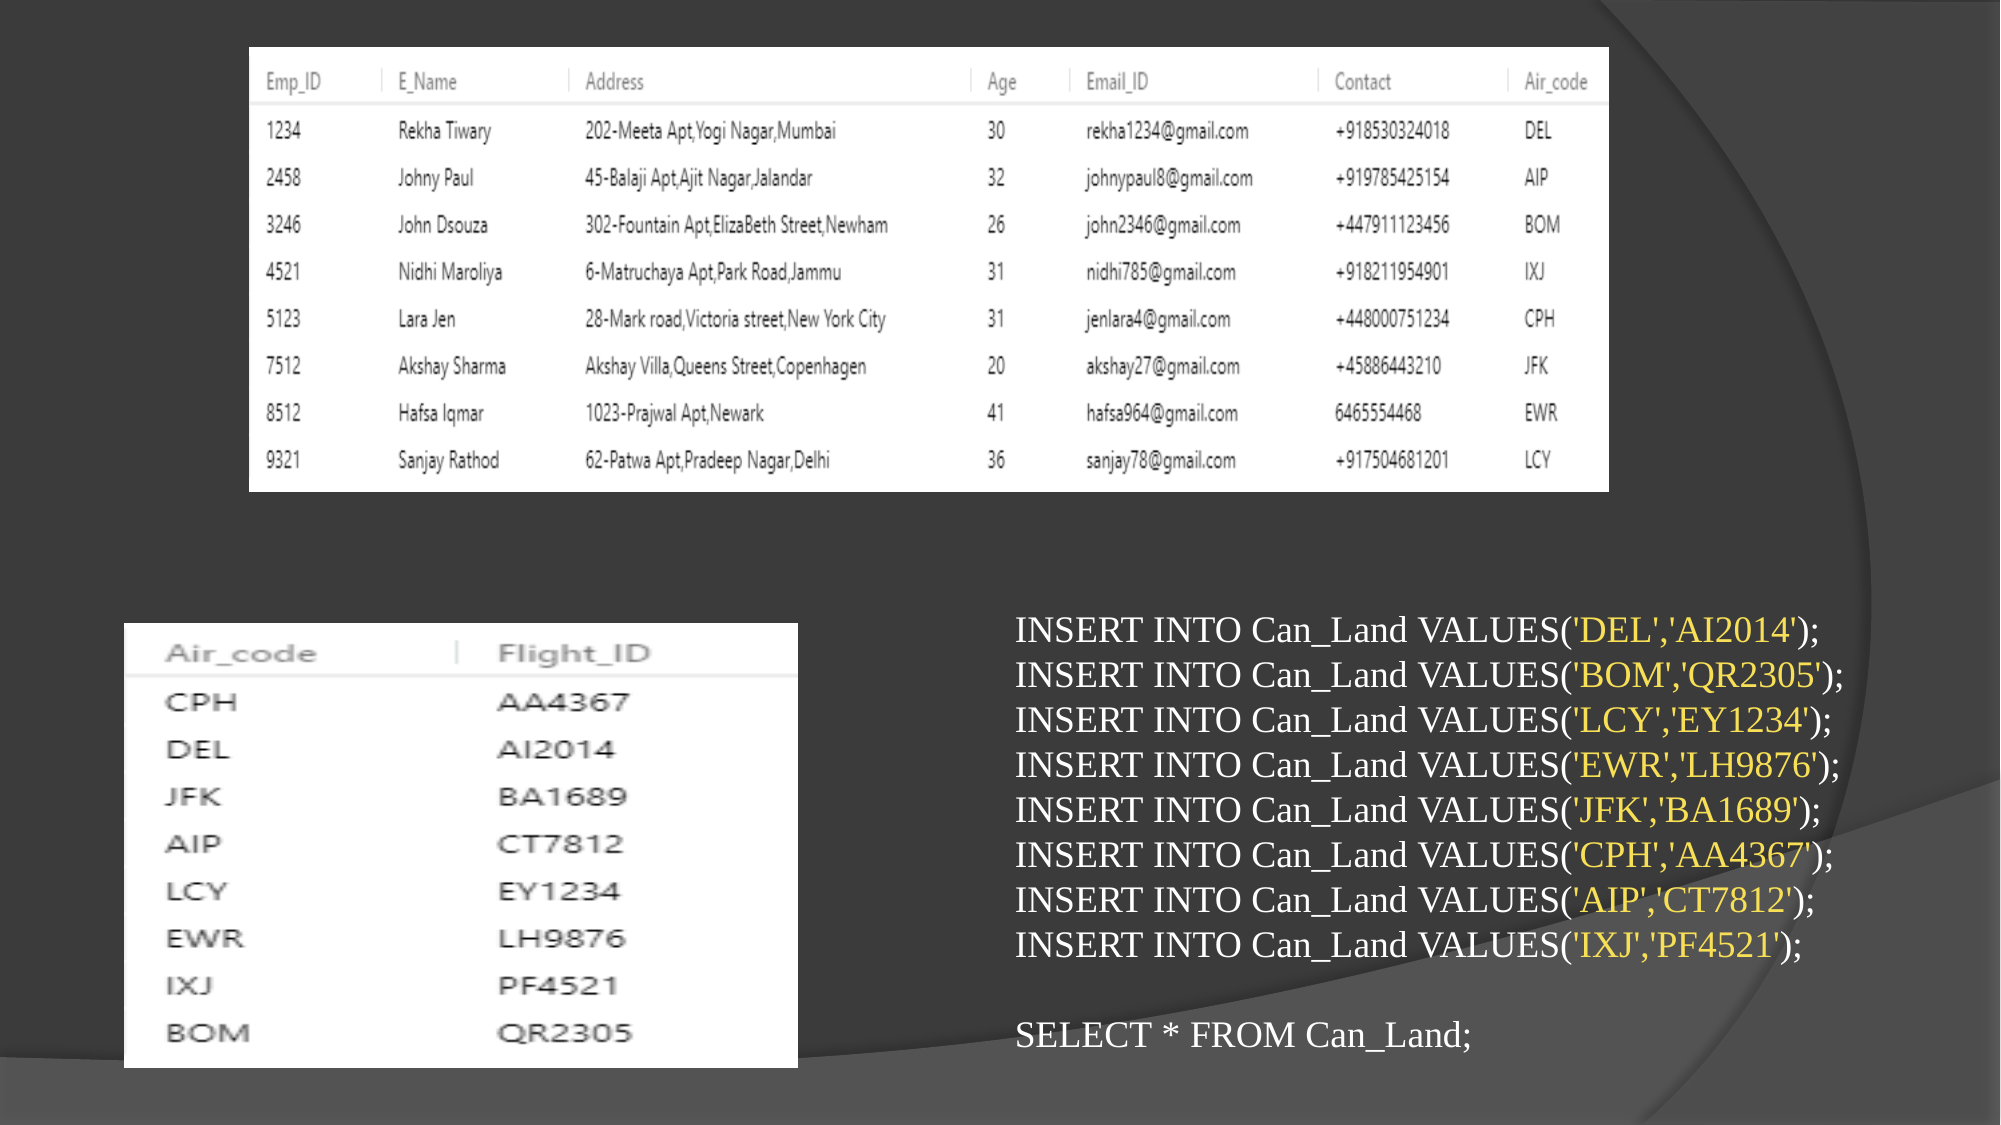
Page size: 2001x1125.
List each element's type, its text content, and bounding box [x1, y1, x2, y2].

list INSERT INTO Can_Land VALUES('DEL','AI2014'); INSERT INTO Can_Land VALUES('BOM','QR2305'); INSERT INTO Can_Land VALUES('LCY','EY1234'); INSERT INTO Can_Land VALUES('EWR','LH9876'); INSERT INTO Can_Land VALUES('JFK','BA1689'); INSERT INTO Can_Land VALUES('CPH','AA4367'); INSERT INTO Can_Land VALUES('AIP','CT7812'); INSERT INTO Can_Land VALUES('IXJ','PF4521'); SELECT * FROM Can_Land; [999, 597, 1877, 1094]
picture [249, 47, 1609, 492]
picture [124, 623, 798, 1069]
